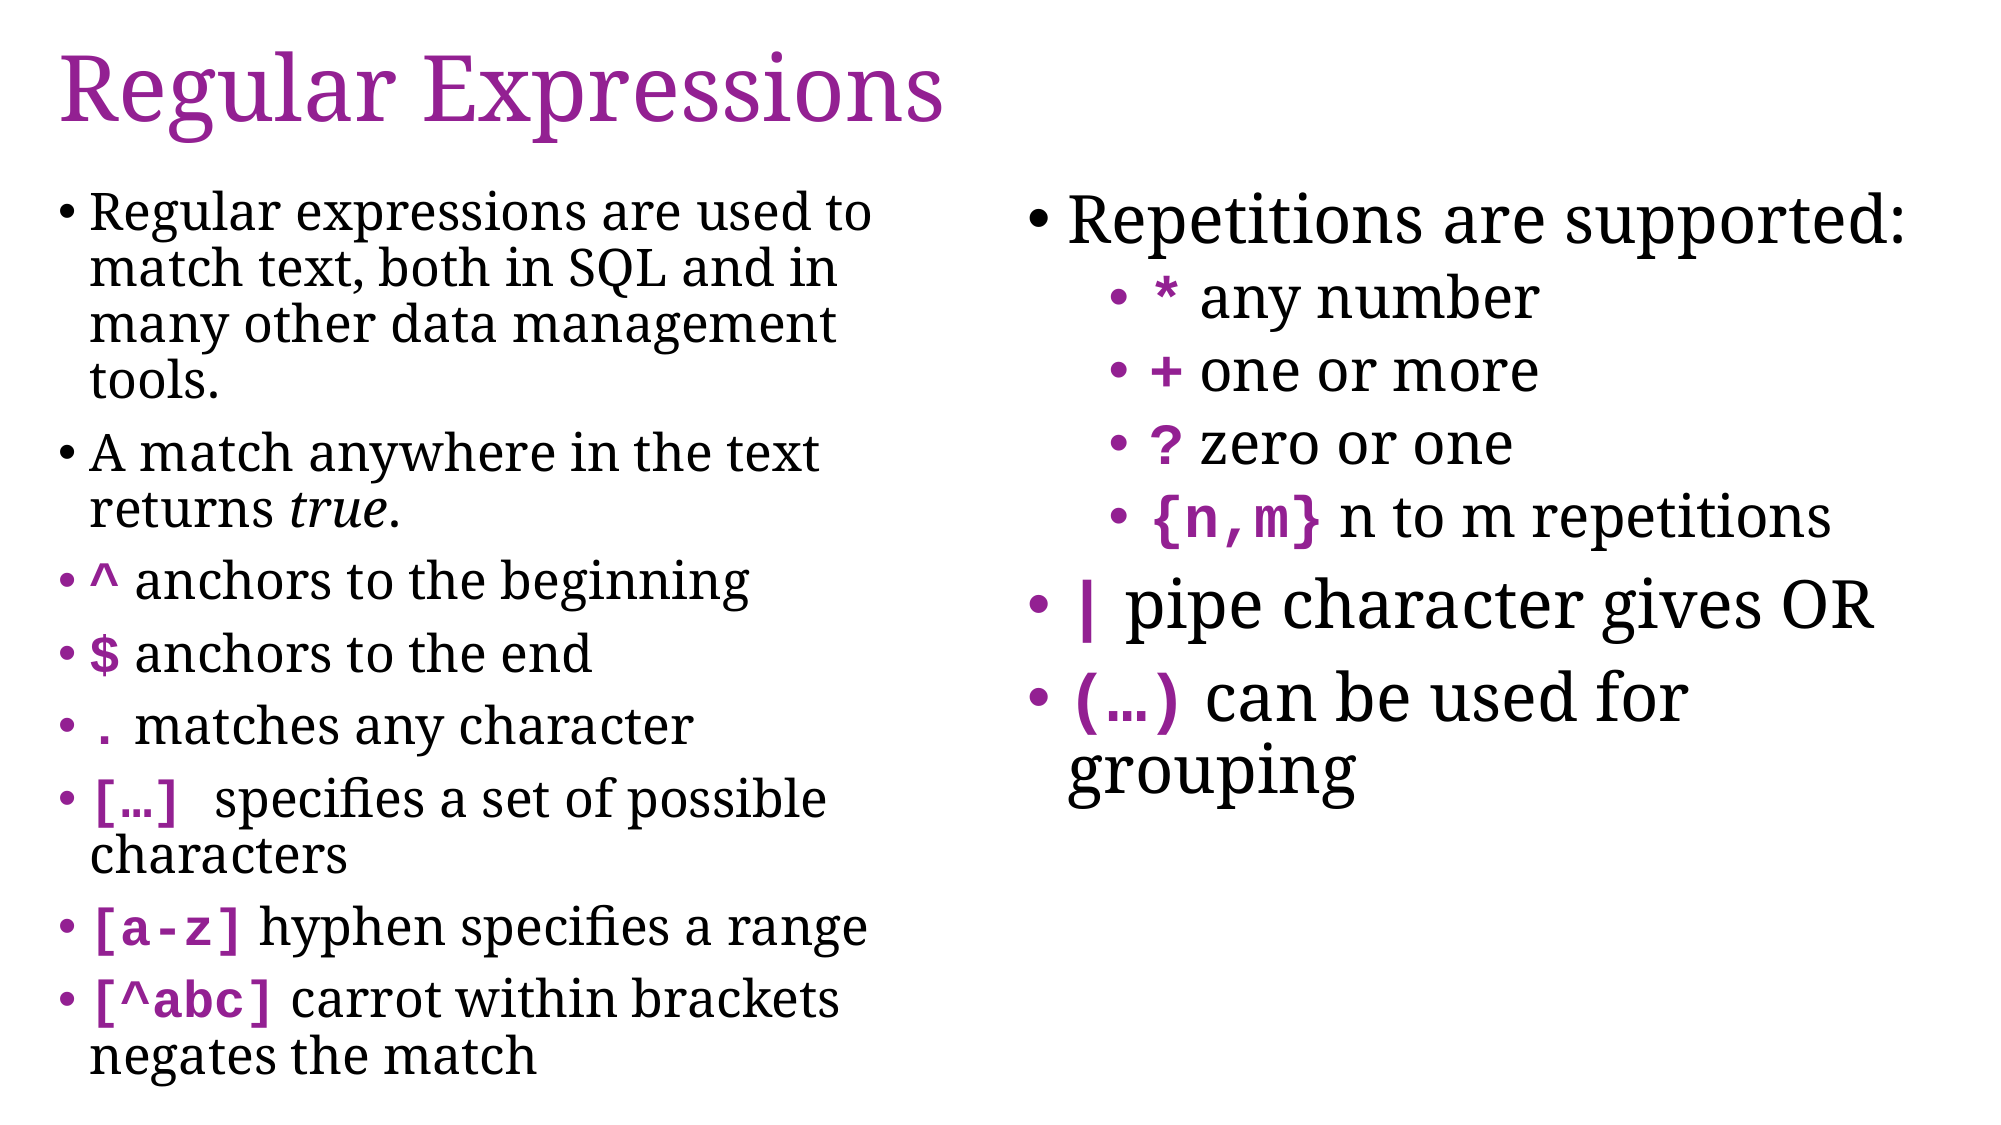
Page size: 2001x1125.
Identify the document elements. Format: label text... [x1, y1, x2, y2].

list Repetitions are supported: * any number + one or more ? zero or one {n,m} n to m repetitions | pipe character gives OR (…) can be used for grouping [1012, 177, 1953, 1101]
list Regular expressions are used to match text, both in SQL and in many other data management tools. A match anywhere in the text returns true. ^ anchors to the beginning $ anchors to the end . matches any character […] specifies a set of possible characters [a-z] hyphen specifies a range [^abc] carrot within brackets negates the match [43, 177, 988, 1101]
title Regular Expressions [43, 25, 1953, 158]
